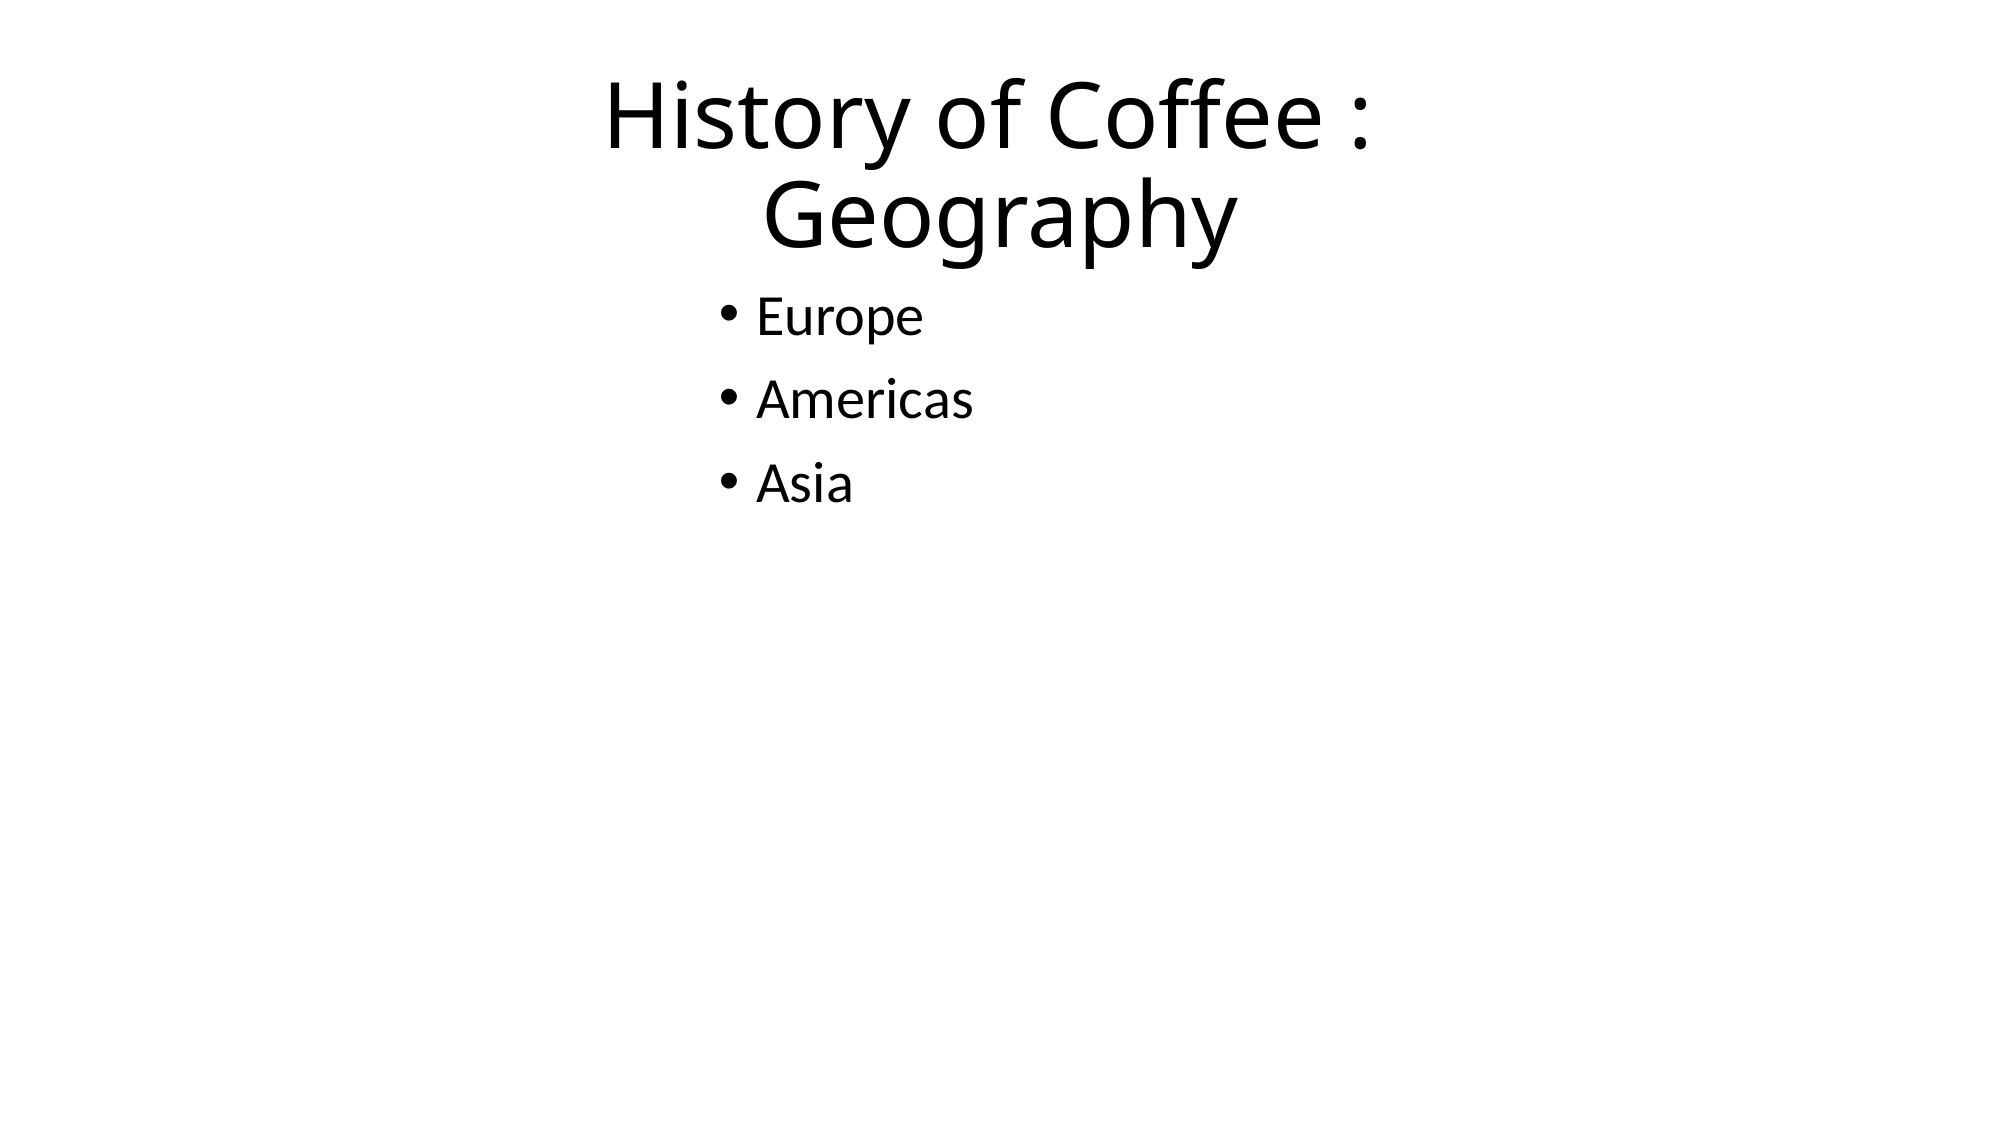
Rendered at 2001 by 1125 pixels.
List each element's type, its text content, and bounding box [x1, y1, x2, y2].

list Europe Americas Asia [703, 277, 1493, 992]
title History of Coffee : Geography [137, 59, 1863, 278]
